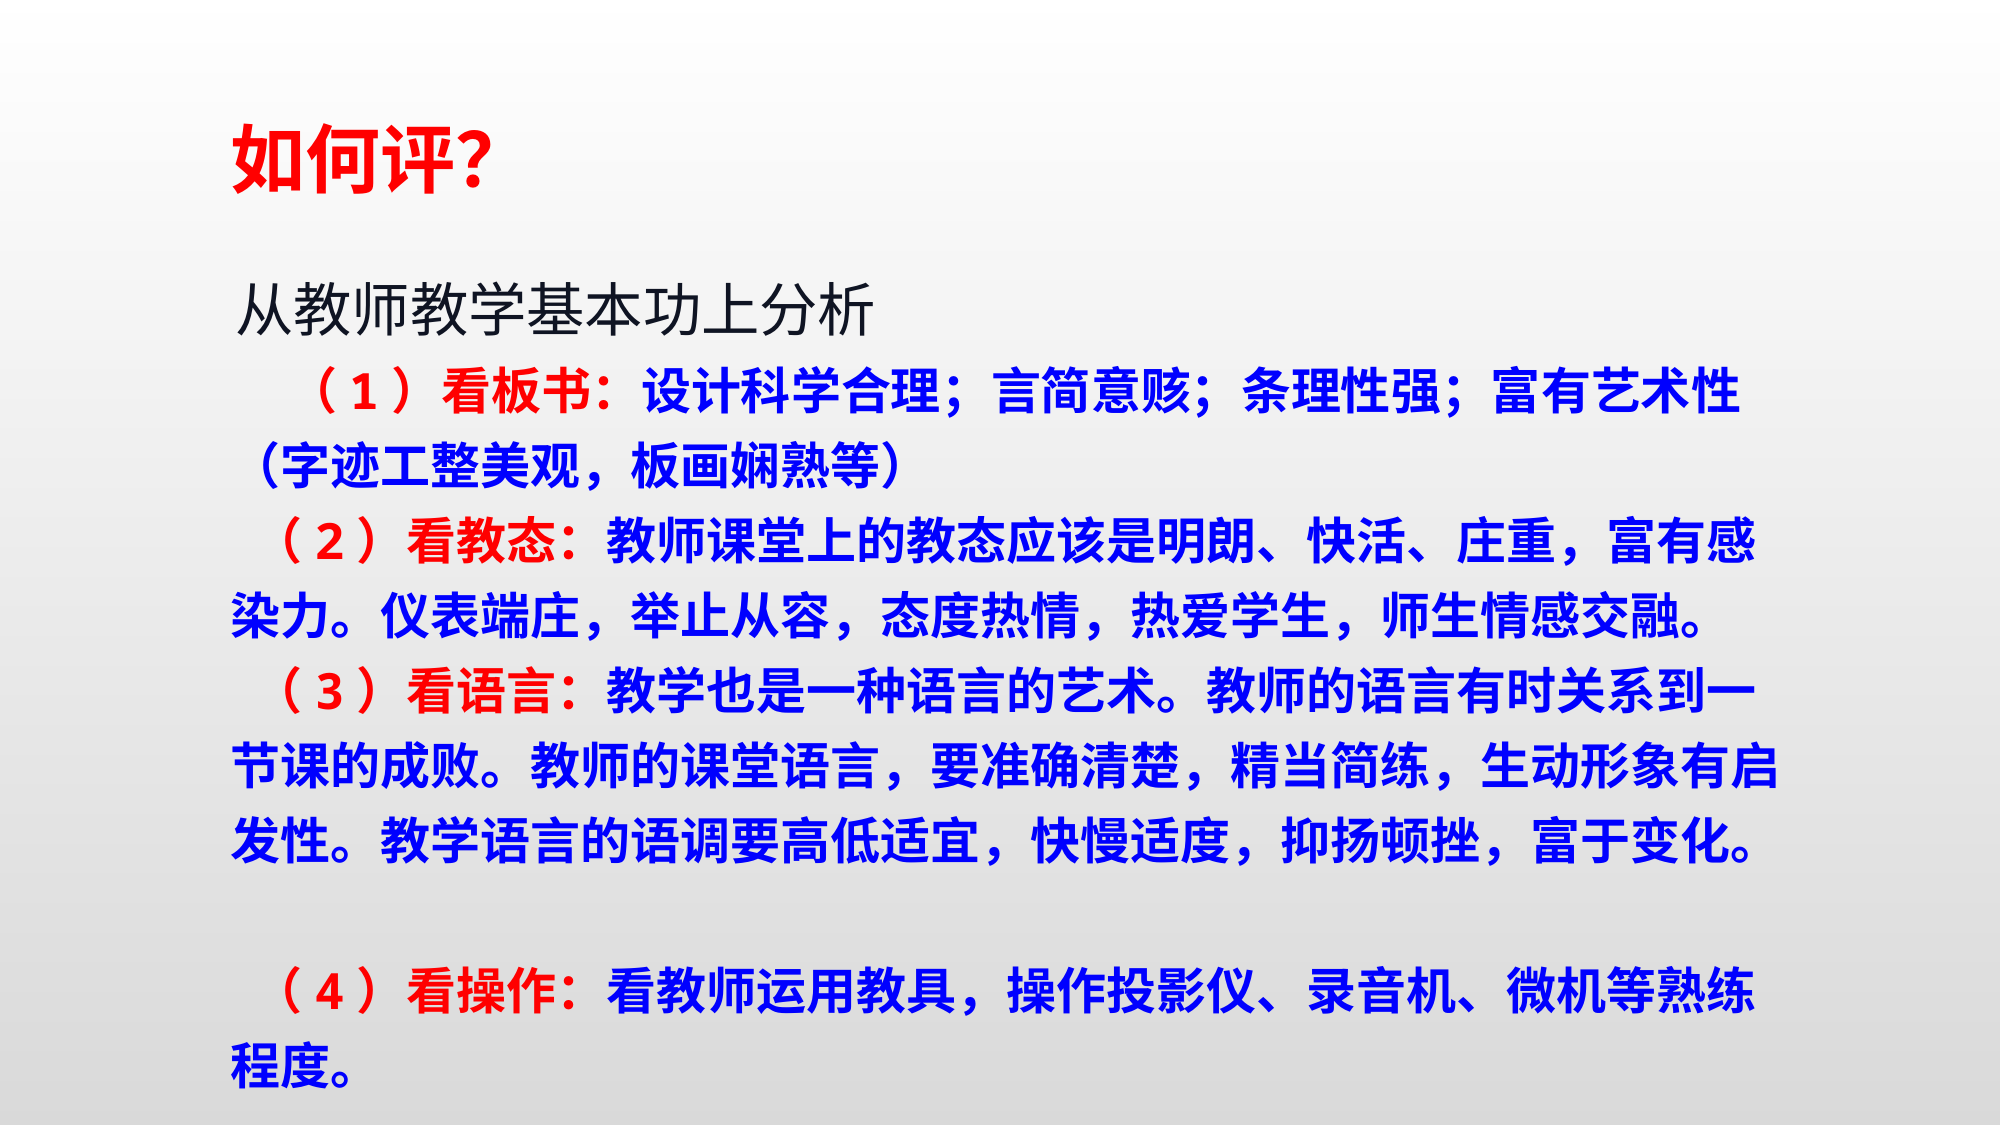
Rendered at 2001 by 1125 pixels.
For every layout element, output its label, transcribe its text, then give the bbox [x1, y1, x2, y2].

text_box 如何评？ [215, 105, 628, 210]
text_box （1）看板书：设计科学合理；言简意赅；条理性强；富有艺术性（字迹工整美观，板画娴熟等） （2）看教态：教师课堂上的教态应该是明朗、快活、庄重，富有感染力。仪表端庄，举止从容，态度热情，热爱学生，师生情感交融。 （3）看语言：教学也是一种语言的艺术。教师的语言有时关系到一节课的成败。教师的课堂语言，要准确清楚，精当简练，生动形象有启发性。教学语言的语调要高低适宜，快慢适度，抑扬顿挫，富于变化。 （4）看操作：看教师运用教具，操作投影仪、录音机、微机等熟练程度。 [215, 336, 1806, 1102]
text_box 从教师教学基本功上分析 [141, 217, 1005, 352]
